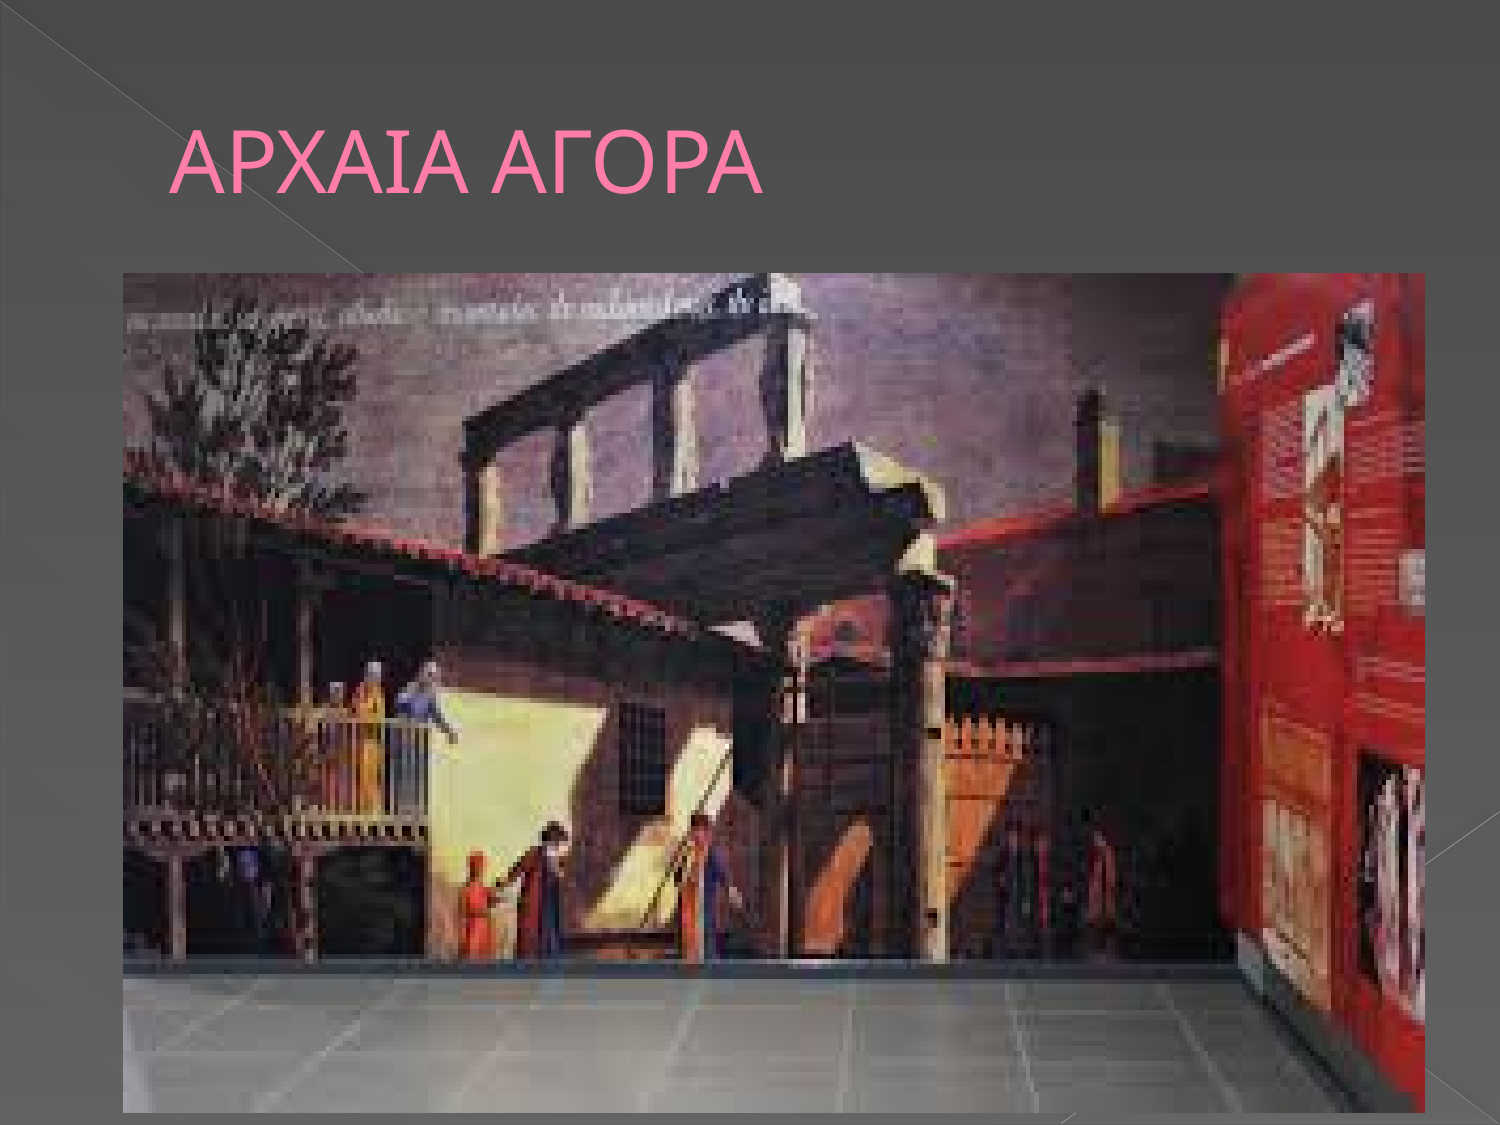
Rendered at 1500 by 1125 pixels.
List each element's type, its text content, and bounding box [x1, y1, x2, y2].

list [123, 273, 1426, 1113]
title ΑΡΧΑΙΑ ΑΓΟΡΑ [75, 43, 1425, 274]
